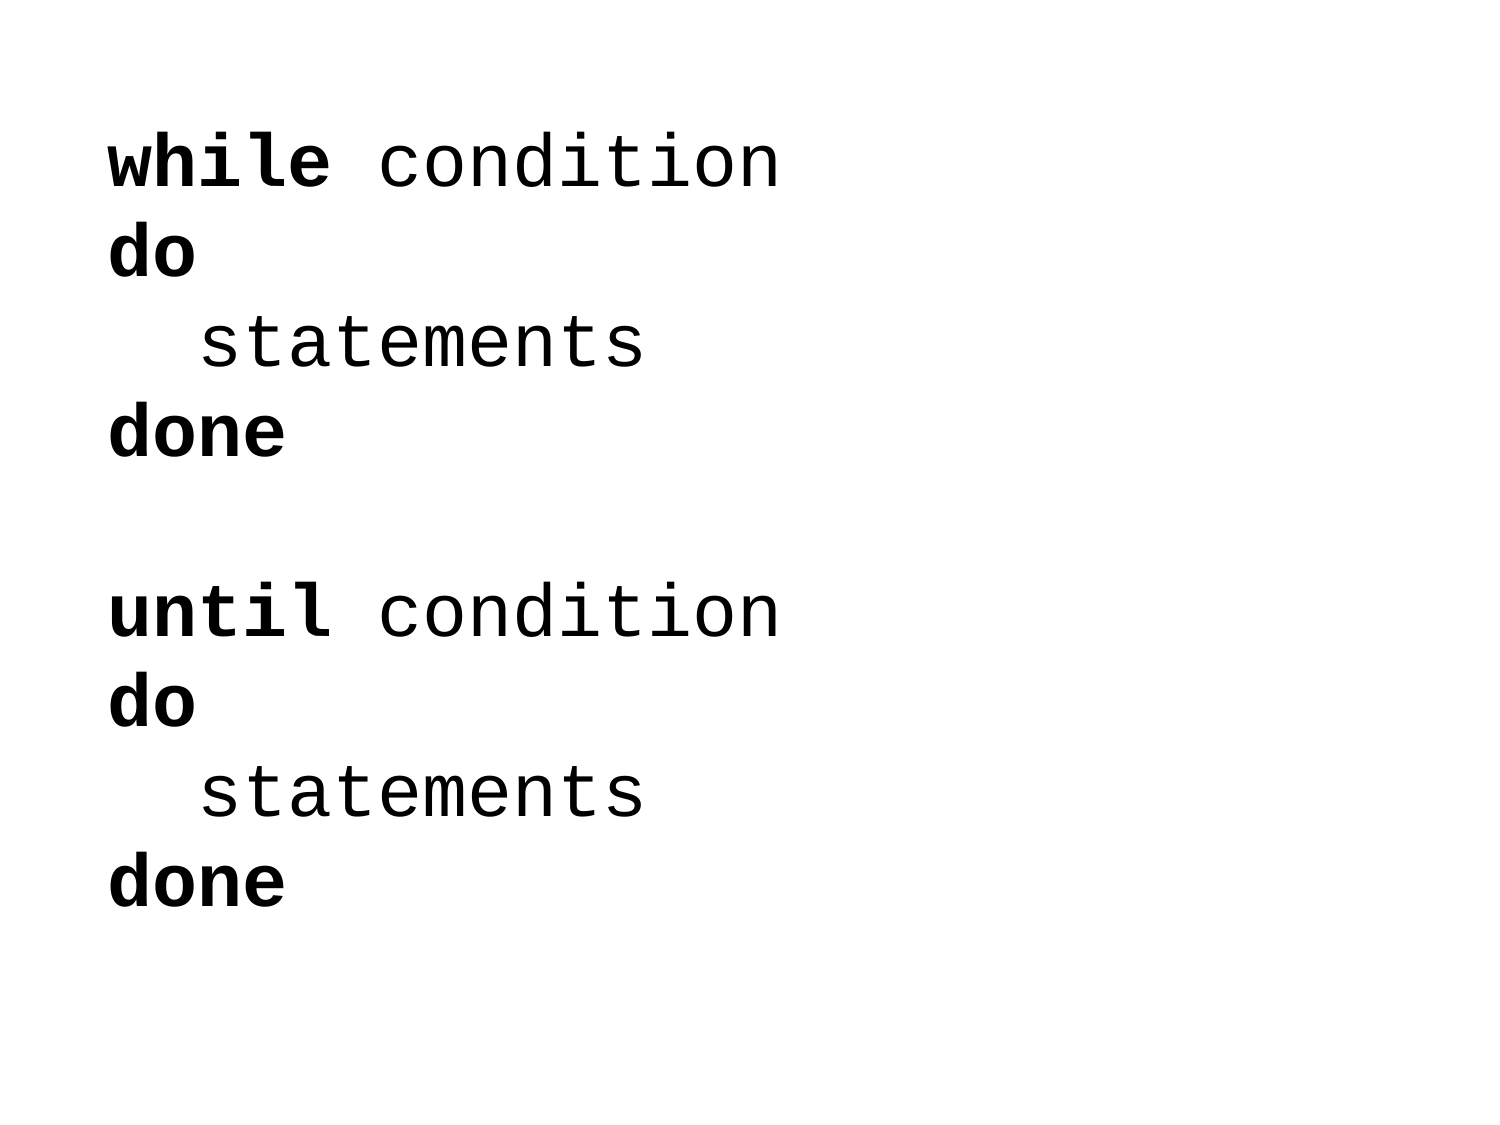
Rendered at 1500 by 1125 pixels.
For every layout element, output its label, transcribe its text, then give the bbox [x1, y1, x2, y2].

text_box while condition do statements done until condition do statements done [93, 104, 1459, 929]
